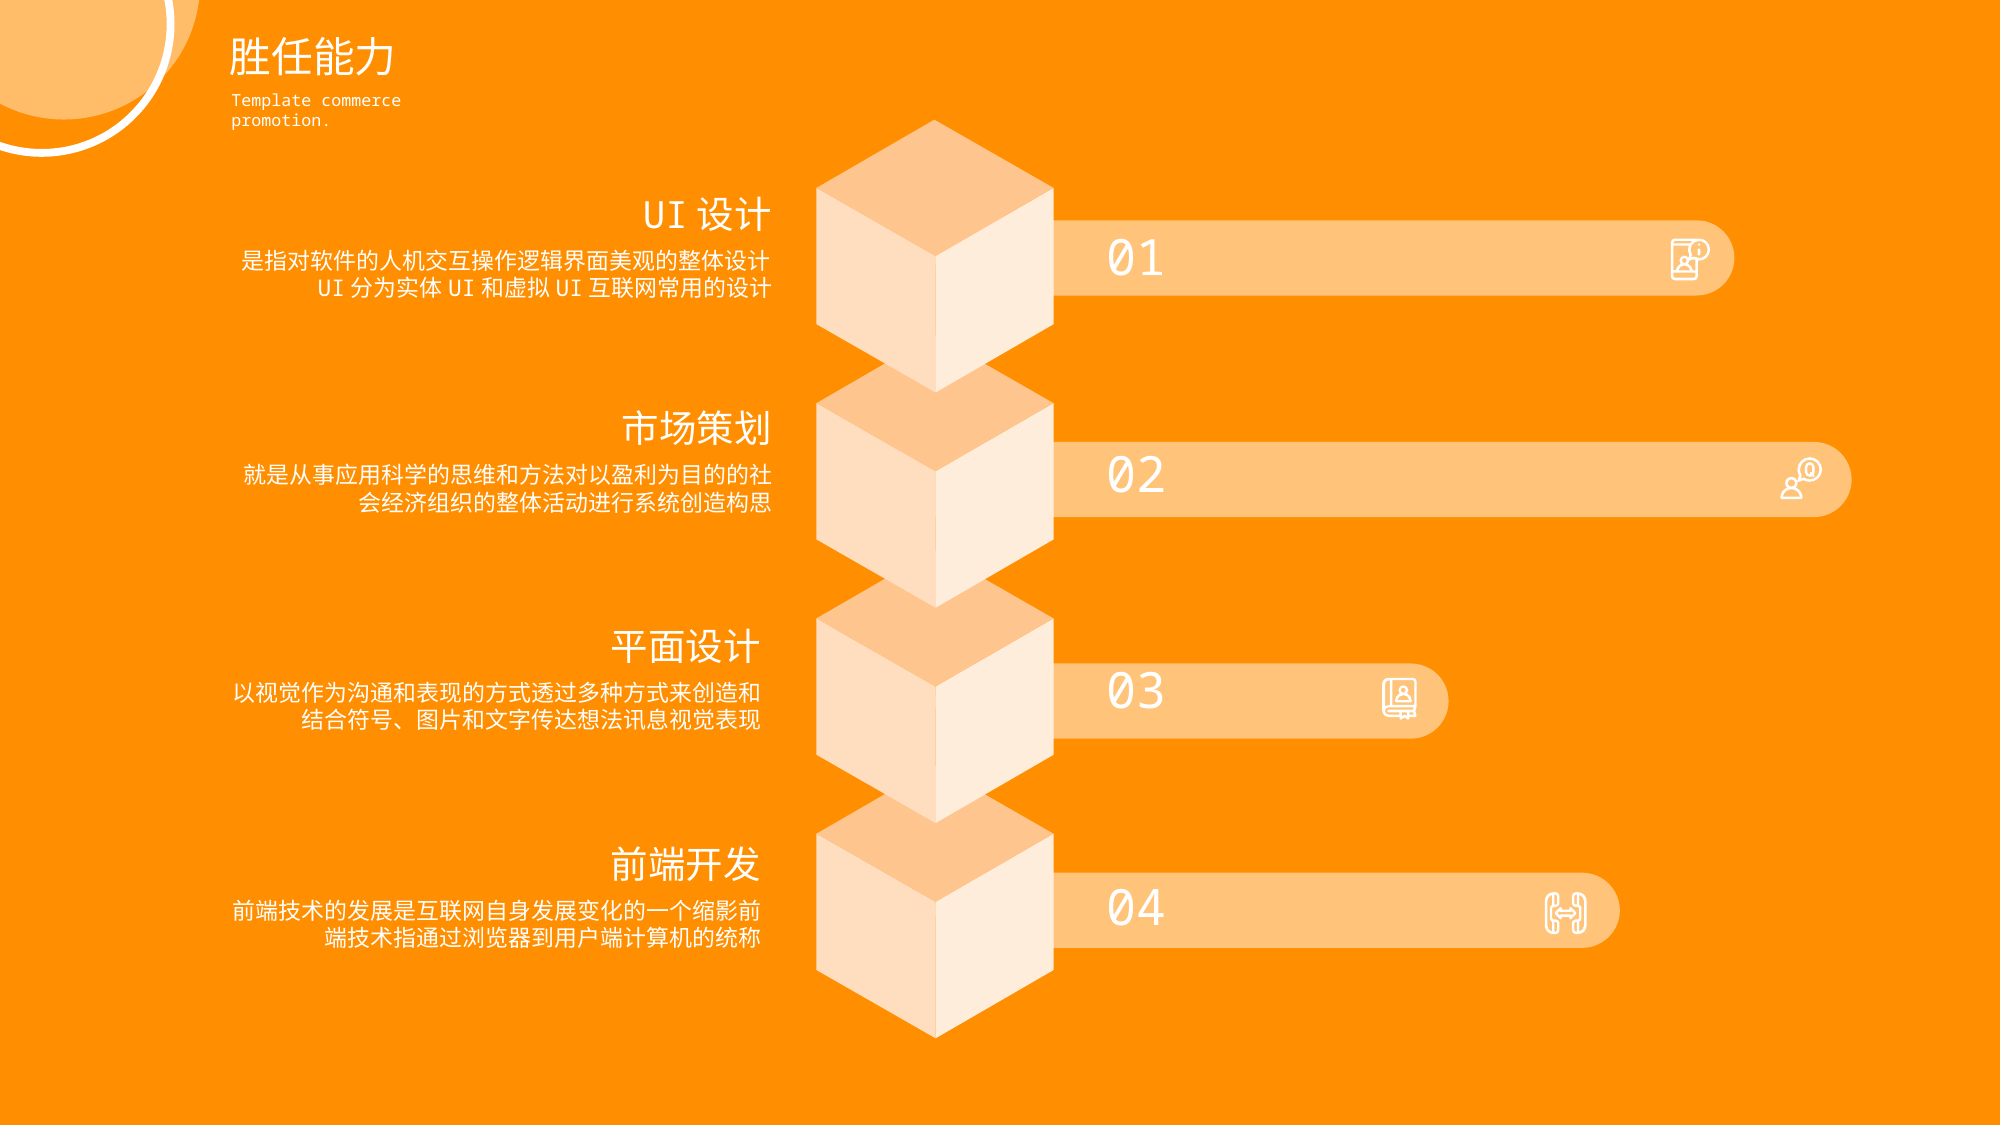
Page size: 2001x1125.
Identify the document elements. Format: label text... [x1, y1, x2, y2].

text_box [816, 189, 935, 393]
text_box [935, 189, 1054, 393]
text_box 是指对软件的人机交互操作逻辑界面美观的整体设计UI分为实体UI和虚拟UI互联网常用的设计 [226, 238, 788, 347]
text_box [816, 619, 935, 823]
text_box [816, 579, 1054, 687]
text_box [1780, 457, 1823, 500]
text_box 就是从事应用科学的思维和方法对以盈利为目的的社会经济组织的整体活动进行系统创造构思 [226, 453, 788, 561]
text_box 01 [1052, 217, 1221, 293]
text_box 市场策划 [226, 397, 787, 453]
text_box 前端开发 [214, 833, 776, 889]
text_box [1054, 663, 1449, 739]
text_box [816, 794, 1054, 902]
text_box [816, 119, 1054, 257]
text_box [935, 404, 1054, 608]
text_box [1054, 441, 1852, 518]
text_box [816, 834, 935, 1038]
text_box 以视觉作为沟通和表现的方式透过多种方式来创造和结合符号、图片和文字传达想法讯息视觉表现 [215, 671, 777, 779]
text_box [816, 364, 1054, 472]
text_box 02 [1052, 434, 1221, 510]
text_box 平面设计 [214, 615, 776, 672]
text_box [1544, 892, 1587, 935]
text_box [816, 404, 935, 608]
text_box [935, 834, 1054, 1039]
text_box 03 [1052, 651, 1221, 727]
text_box UI设计 [226, 183, 787, 238]
text_box [935, 619, 1054, 824]
text_box [1054, 872, 1620, 948]
text_box [1382, 677, 1417, 720]
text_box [0, 0, 503, 153]
text_box [1670, 238, 1711, 281]
text_box [1054, 220, 1735, 296]
text_box 前端技术的发展是互联网自身发展变化的一个缩影前端技术指通过浏览器到用户端计算机的统称 [215, 888, 777, 996]
text_box 04 [1052, 868, 1221, 943]
